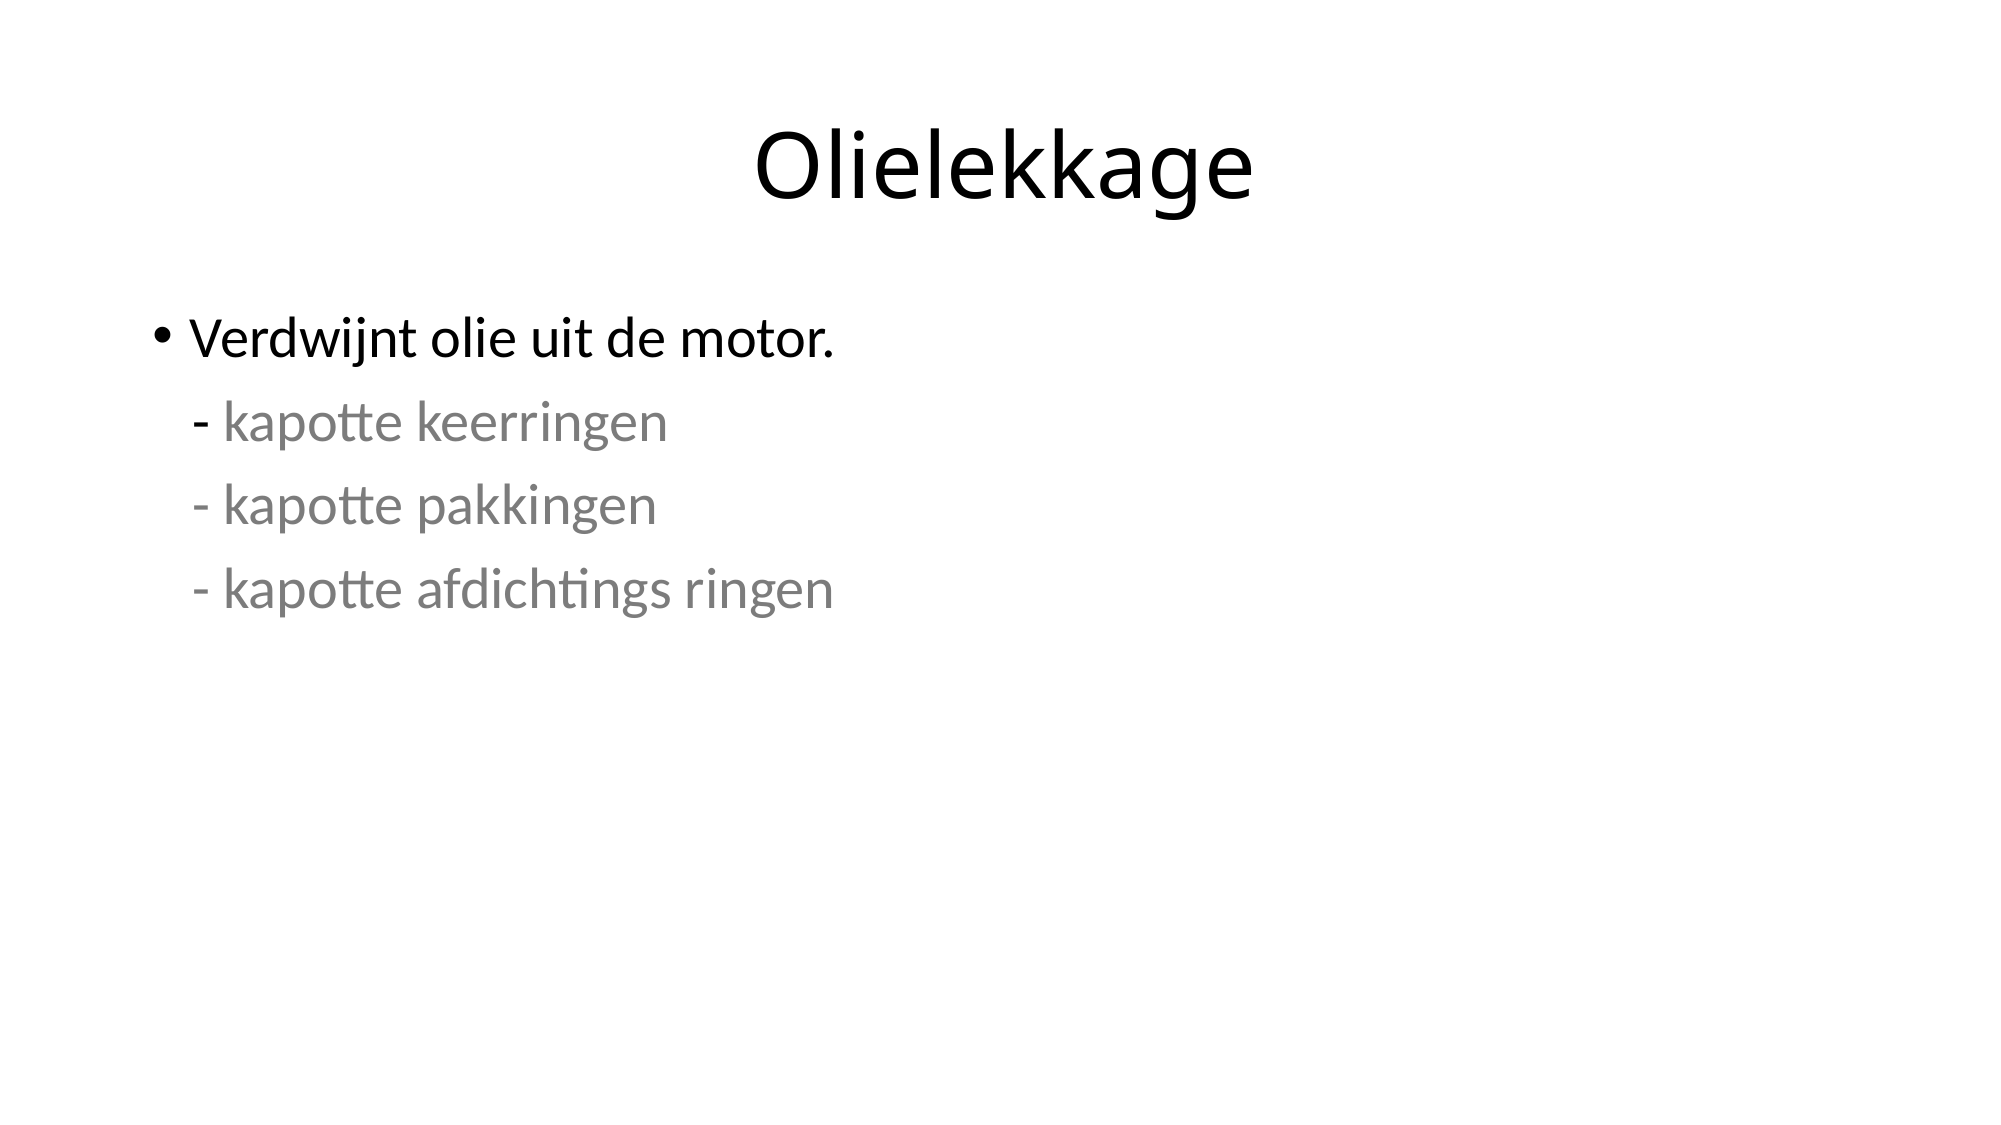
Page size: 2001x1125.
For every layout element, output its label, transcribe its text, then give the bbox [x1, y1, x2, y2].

list Verdwijnt olie uit de motor. - kapotte keerringen - kapotte pakkingen - kapotte afdichtings ringen [137, 299, 1863, 1014]
title Olielekkage [137, 59, 1863, 278]
